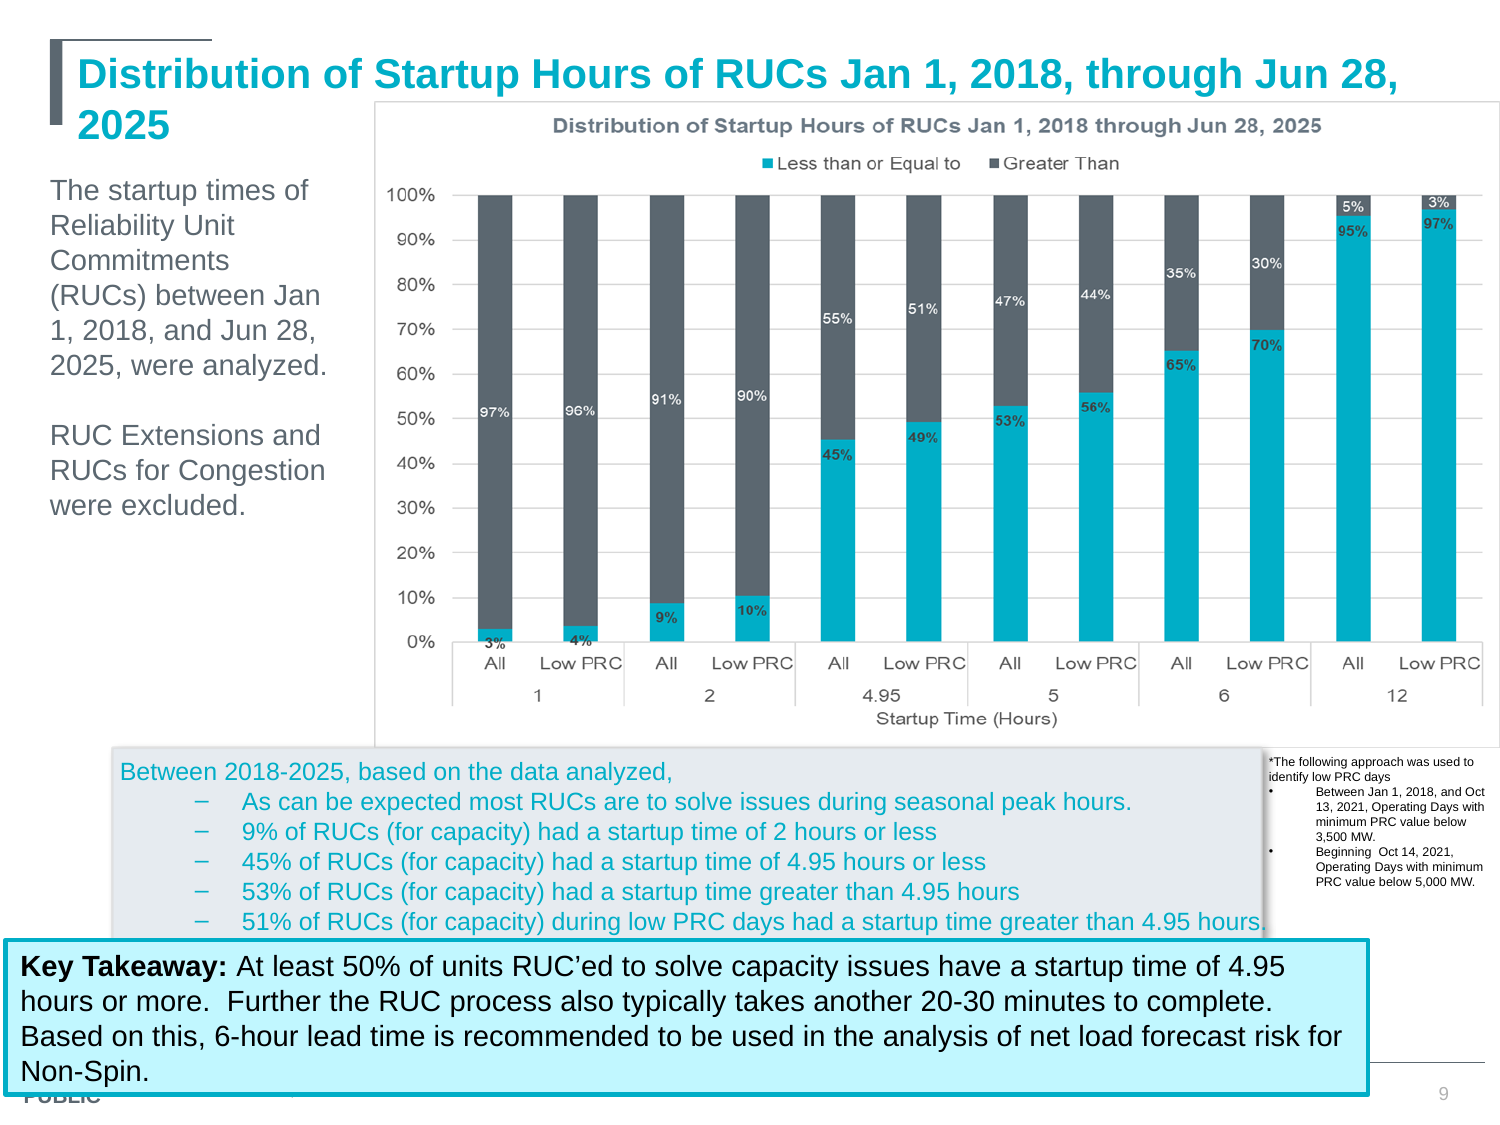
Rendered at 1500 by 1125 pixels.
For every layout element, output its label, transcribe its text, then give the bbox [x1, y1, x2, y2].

text_box The startup times of Reliability Unit Commitments (RUCs) between Jan 1, 2018, and Jun 28, 2025, were analyzed. RUC Extensions and RUCs for Congestion were excluded. [35, 163, 345, 599]
text_box Key Takeaway: At least 50% of units RUC’ed to solve capacity issues have a startup time of 4.95 hours or more. Further the RUC process also typically takes another 20-30 minutes to complete. Based on this, 6-hour lead time is recommended to be used in the analysis of net load forecast risk for Non-Spin. [5, 939, 1369, 1095]
picture [374, 101, 1500, 749]
slide_number 9 [1400, 1076, 1488, 1113]
picture [137, 1095, 332, 1100]
text_box Between 2018-2025, based on the data analyzed, As can be expected most RUCs are to solve issues during seasonal peak hours. 9% of RUCs (for capacity) had a startup time of 2 hours or less 45% of RUCs (for capacity) had a startup time of 4.95 hours or less 53% of RUCs (for capacity) had a startup time greater than 4.95 hours 51% of RUCs (for capacity) during low PRC days had a startup time greater than 4.95 hours. [112, 747, 1262, 939]
text_box *The following approach was used to identify low PRC days Between Jan 1, 2018, and Oct 13, 2021, Operating Days with minimum PRC value below 3,500 MW. Beginning Oct 14, 2021, Operating Days with minimum PRC value below 5,000 MW. [1254, 755, 1500, 897]
title Distribution of Startup Hours of RUCs Jan 1, 2018, through Jun 28, 2025 [62, 39, 1450, 125]
